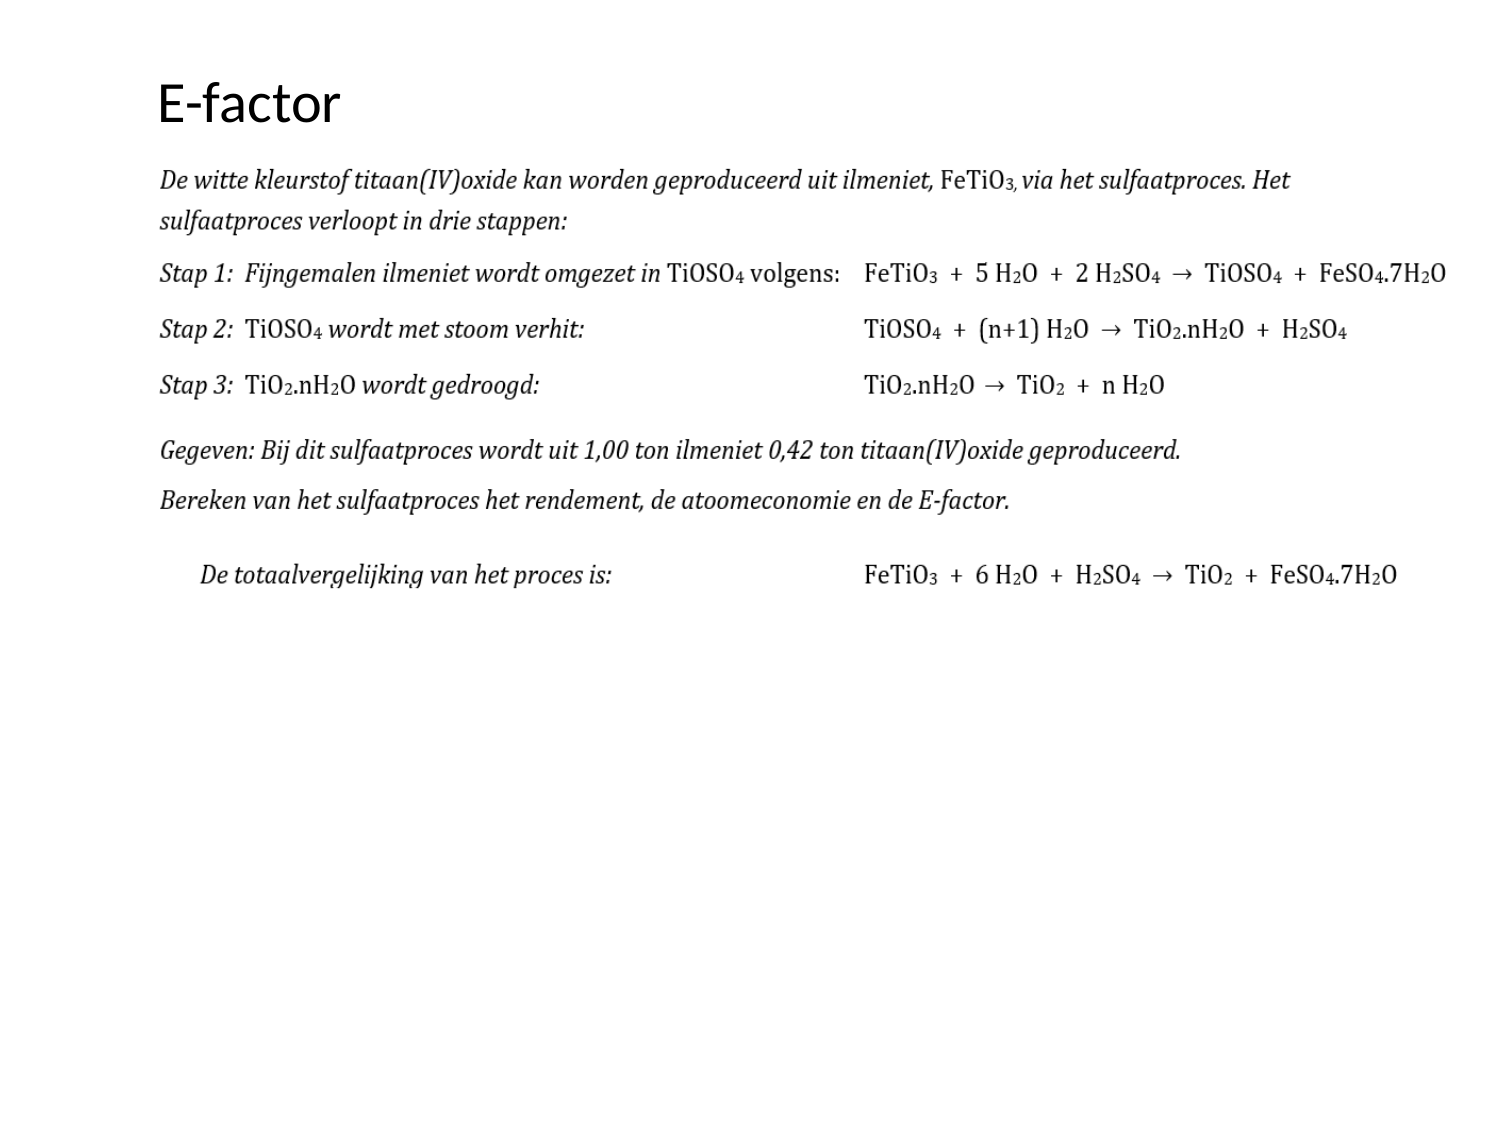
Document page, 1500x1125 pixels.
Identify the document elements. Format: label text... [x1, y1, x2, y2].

text_box E-factor [142, 57, 1463, 167]
picture [155, 162, 1463, 600]
